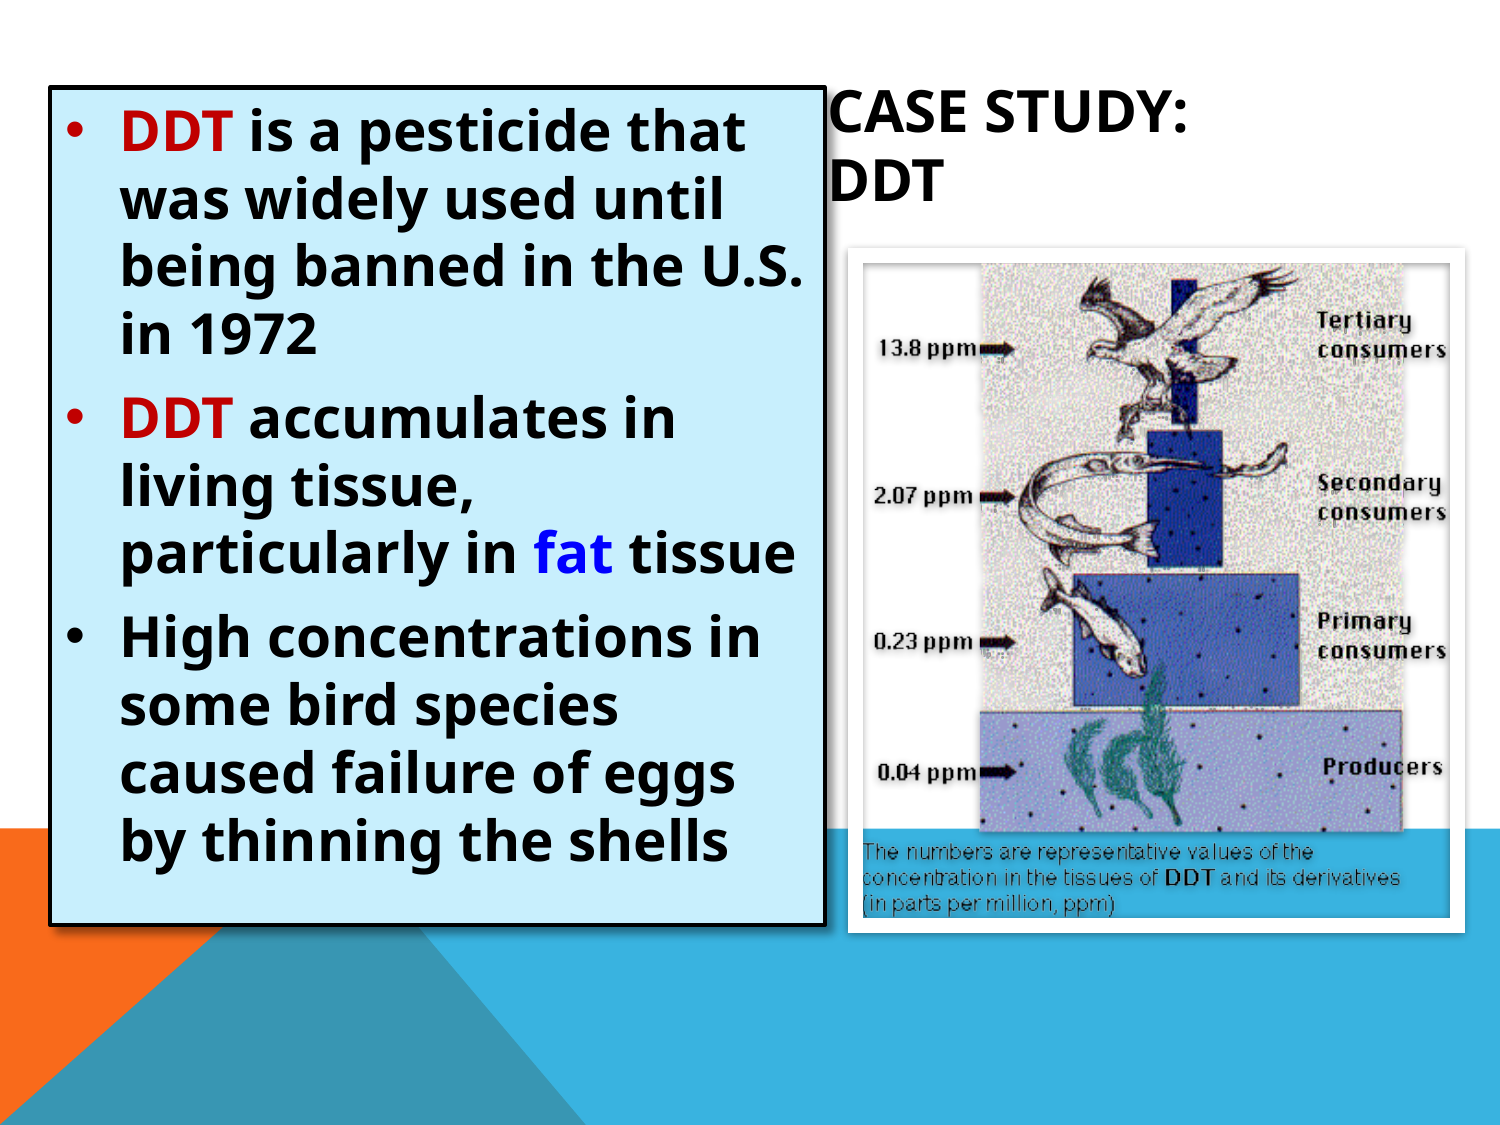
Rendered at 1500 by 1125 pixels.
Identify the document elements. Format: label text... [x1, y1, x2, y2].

picture [862, 262, 1451, 919]
list DDT is a pesticide that was widely used until being banned in the U.S. in 1972 DDT accumulates in living tissue, particularly in fat tissue High concentrations in some bird species caused failure of eggs by thinning the shells [50, 87, 825, 925]
title Case Study: DDT [812, 50, 1500, 238]
